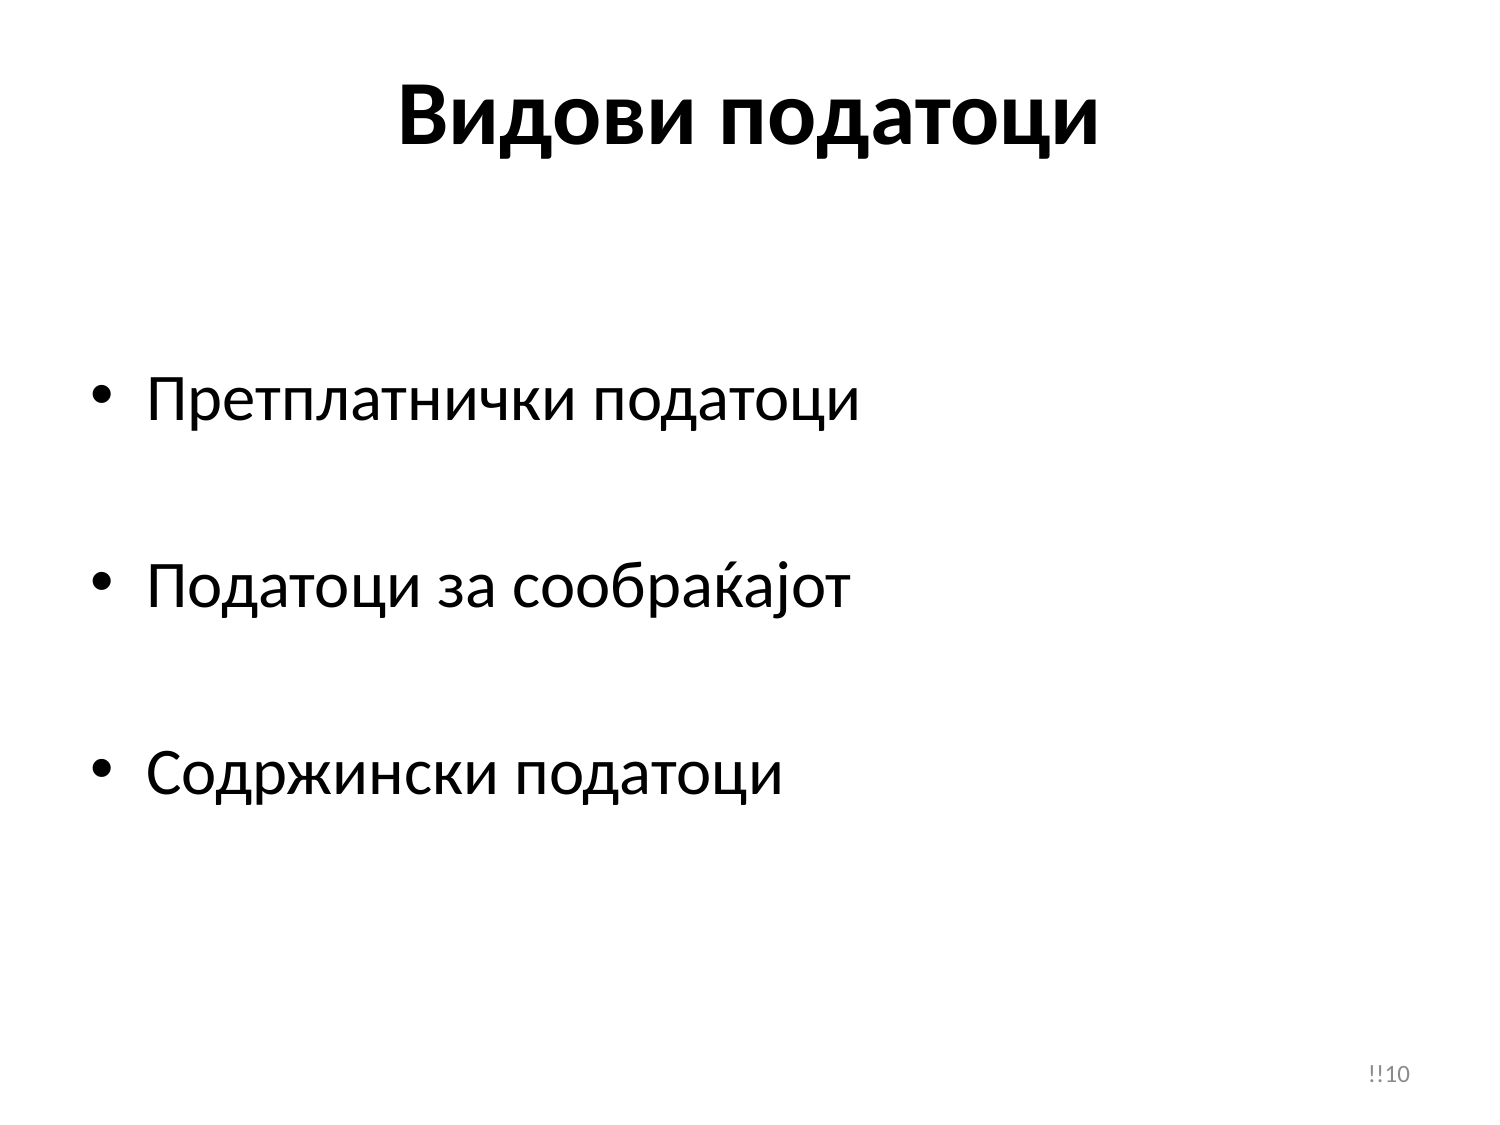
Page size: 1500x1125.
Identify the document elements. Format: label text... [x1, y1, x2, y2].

list Претплатнички податоци Податоци за сообраќајот Содржински податоци [75, 252, 1425, 954]
slide_number !!10 [1074, 1042, 1425, 1103]
title Видови податоци [75, 45, 1425, 233]
